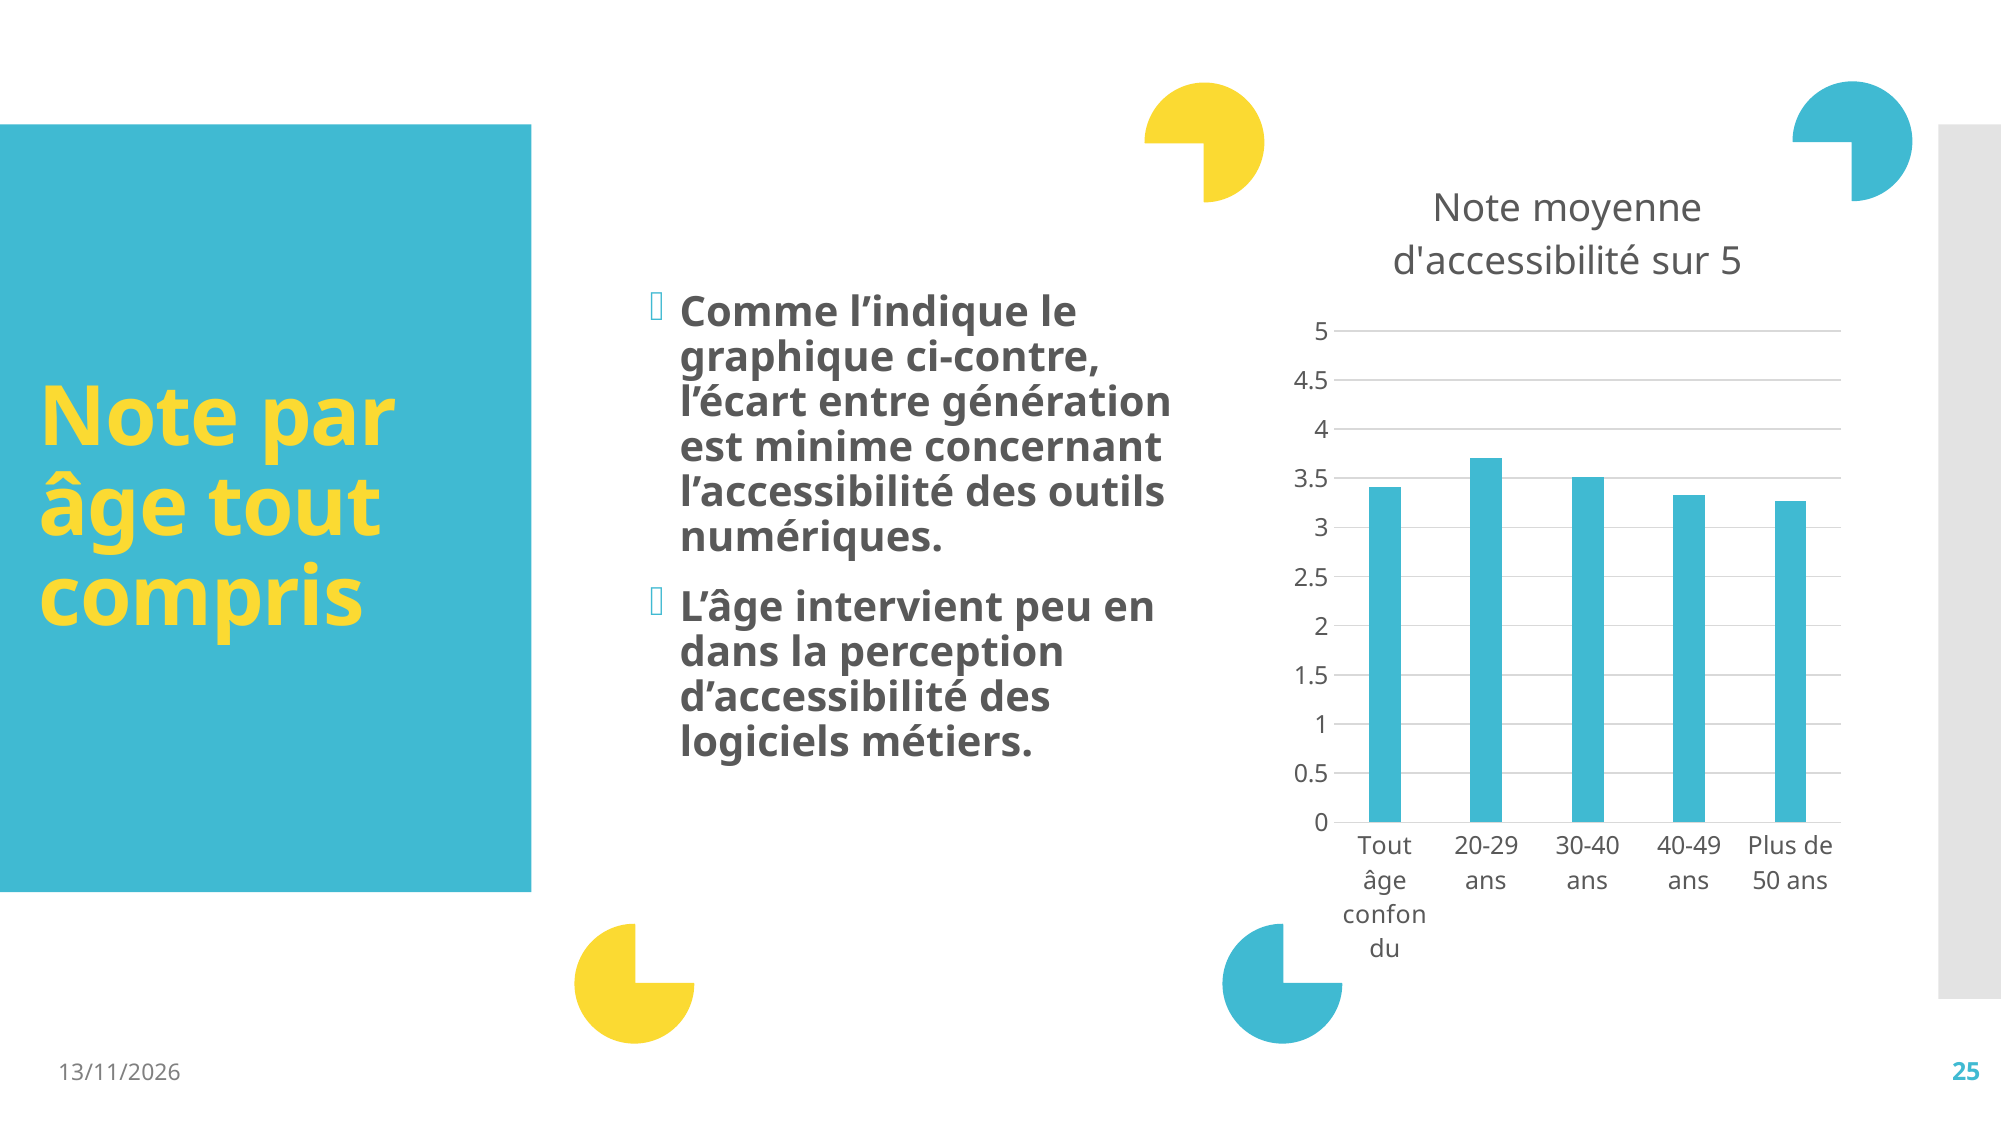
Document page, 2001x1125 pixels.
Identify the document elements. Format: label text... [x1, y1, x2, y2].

chart [1282, 142, 1853, 983]
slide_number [43, 1042, 493, 1103]
title Note par âge tout compris [23, 130, 508, 886]
list Comme l’indique le graphique ci-contre, l’écart entre génération est minime concernant l’accessibilité des outils numériques. L’âge intervient peu en dans la perception d’accessibilité des logiciels métiers. [634, 142, 1205, 983]
slide_number 25 [1744, 1042, 1996, 1103]
